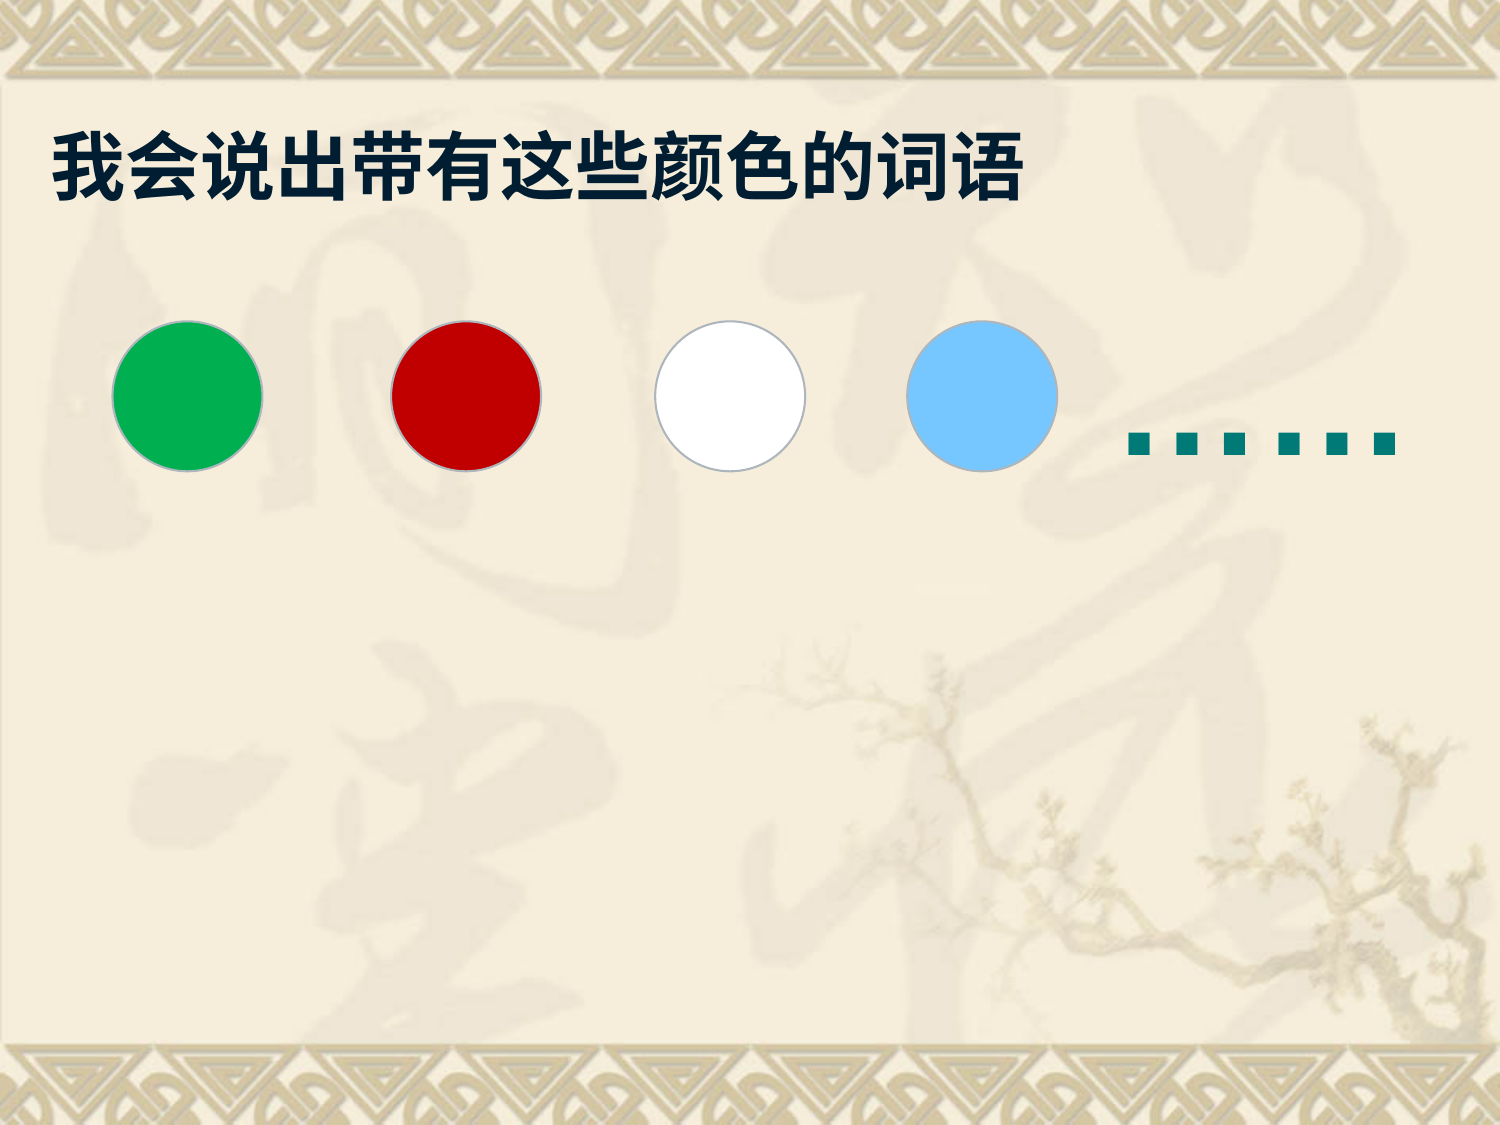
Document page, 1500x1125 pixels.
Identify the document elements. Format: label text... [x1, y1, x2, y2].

text_box [390, 320, 543, 473]
text_box 我会说出带有这些颜色的词语 [0, 112, 1475, 218]
text_box [906, 320, 1059, 473]
text_box [111, 320, 264, 473]
text_box …… [1097, 297, 1428, 493]
text_box [654, 320, 807, 473]
picture [0, 0, 1500, 1125]
